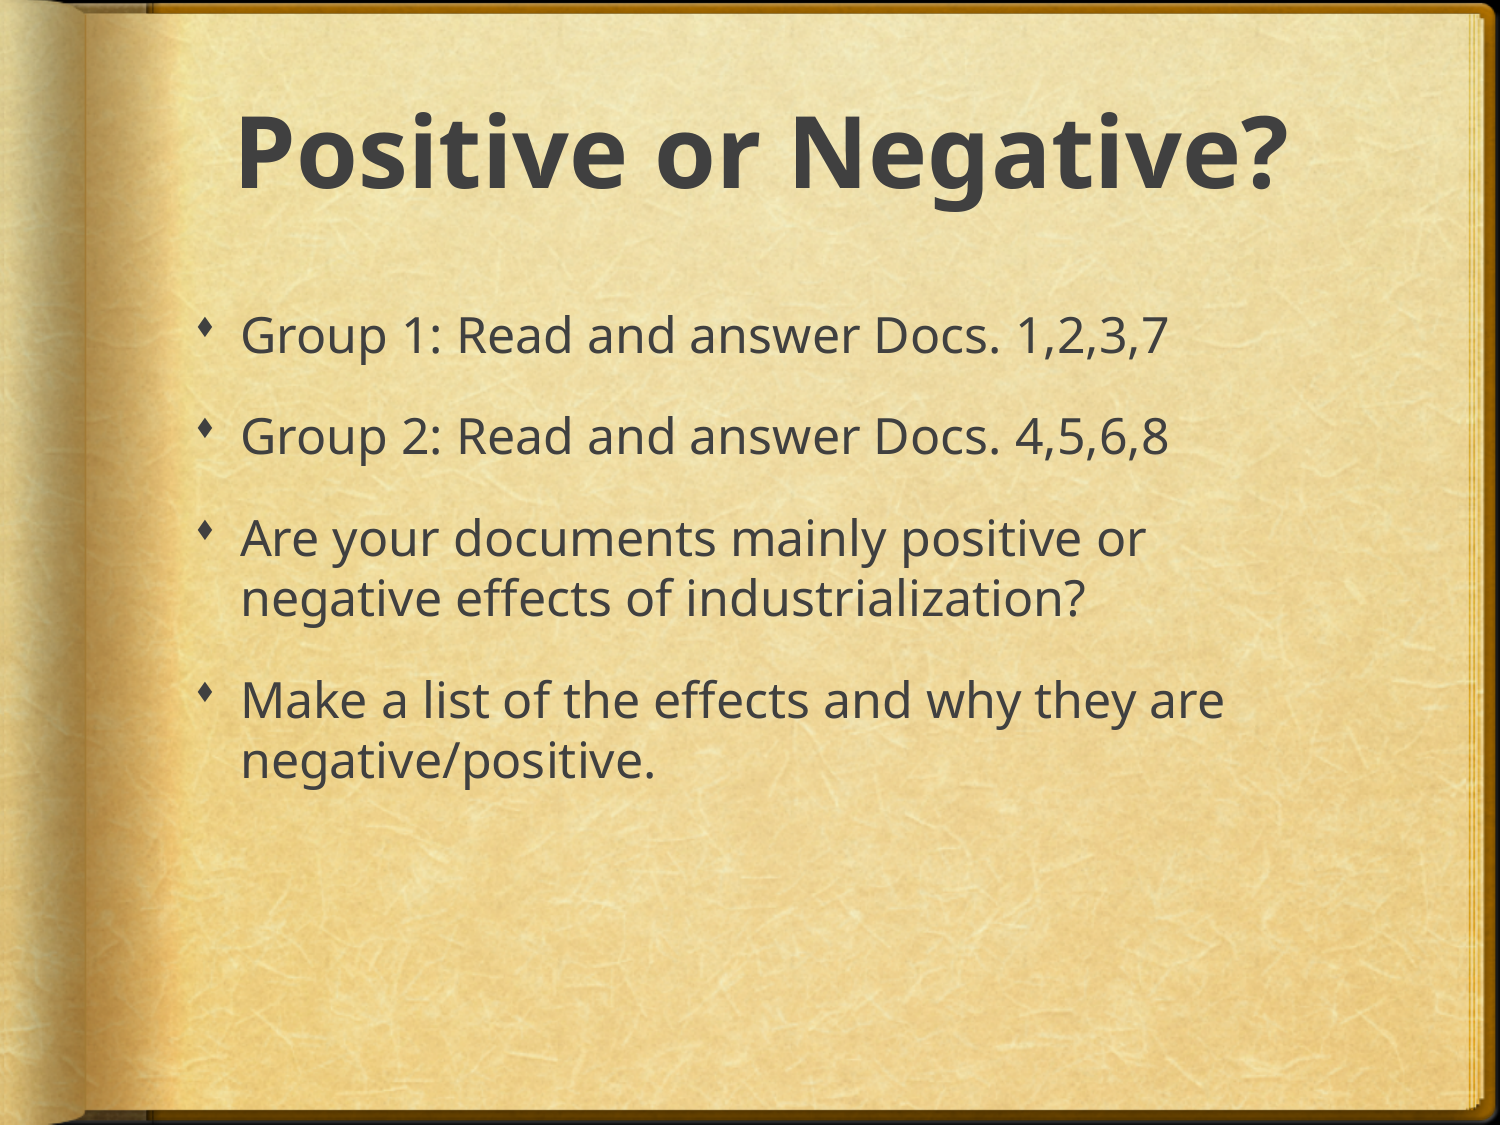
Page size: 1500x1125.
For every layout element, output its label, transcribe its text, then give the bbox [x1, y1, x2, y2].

list Group 1: Read and answer Docs. 1,2,3,7 Group 2: Read and answer Docs. 4,5,6,8 Are your documents mainly positive or negative effects of industrialization? Make a list of the effects and why they are negative/positive. [178, 295, 1372, 1005]
title Positive or Negative? [178, 45, 1372, 265]
picture [0, 0, 1500, 1125]
